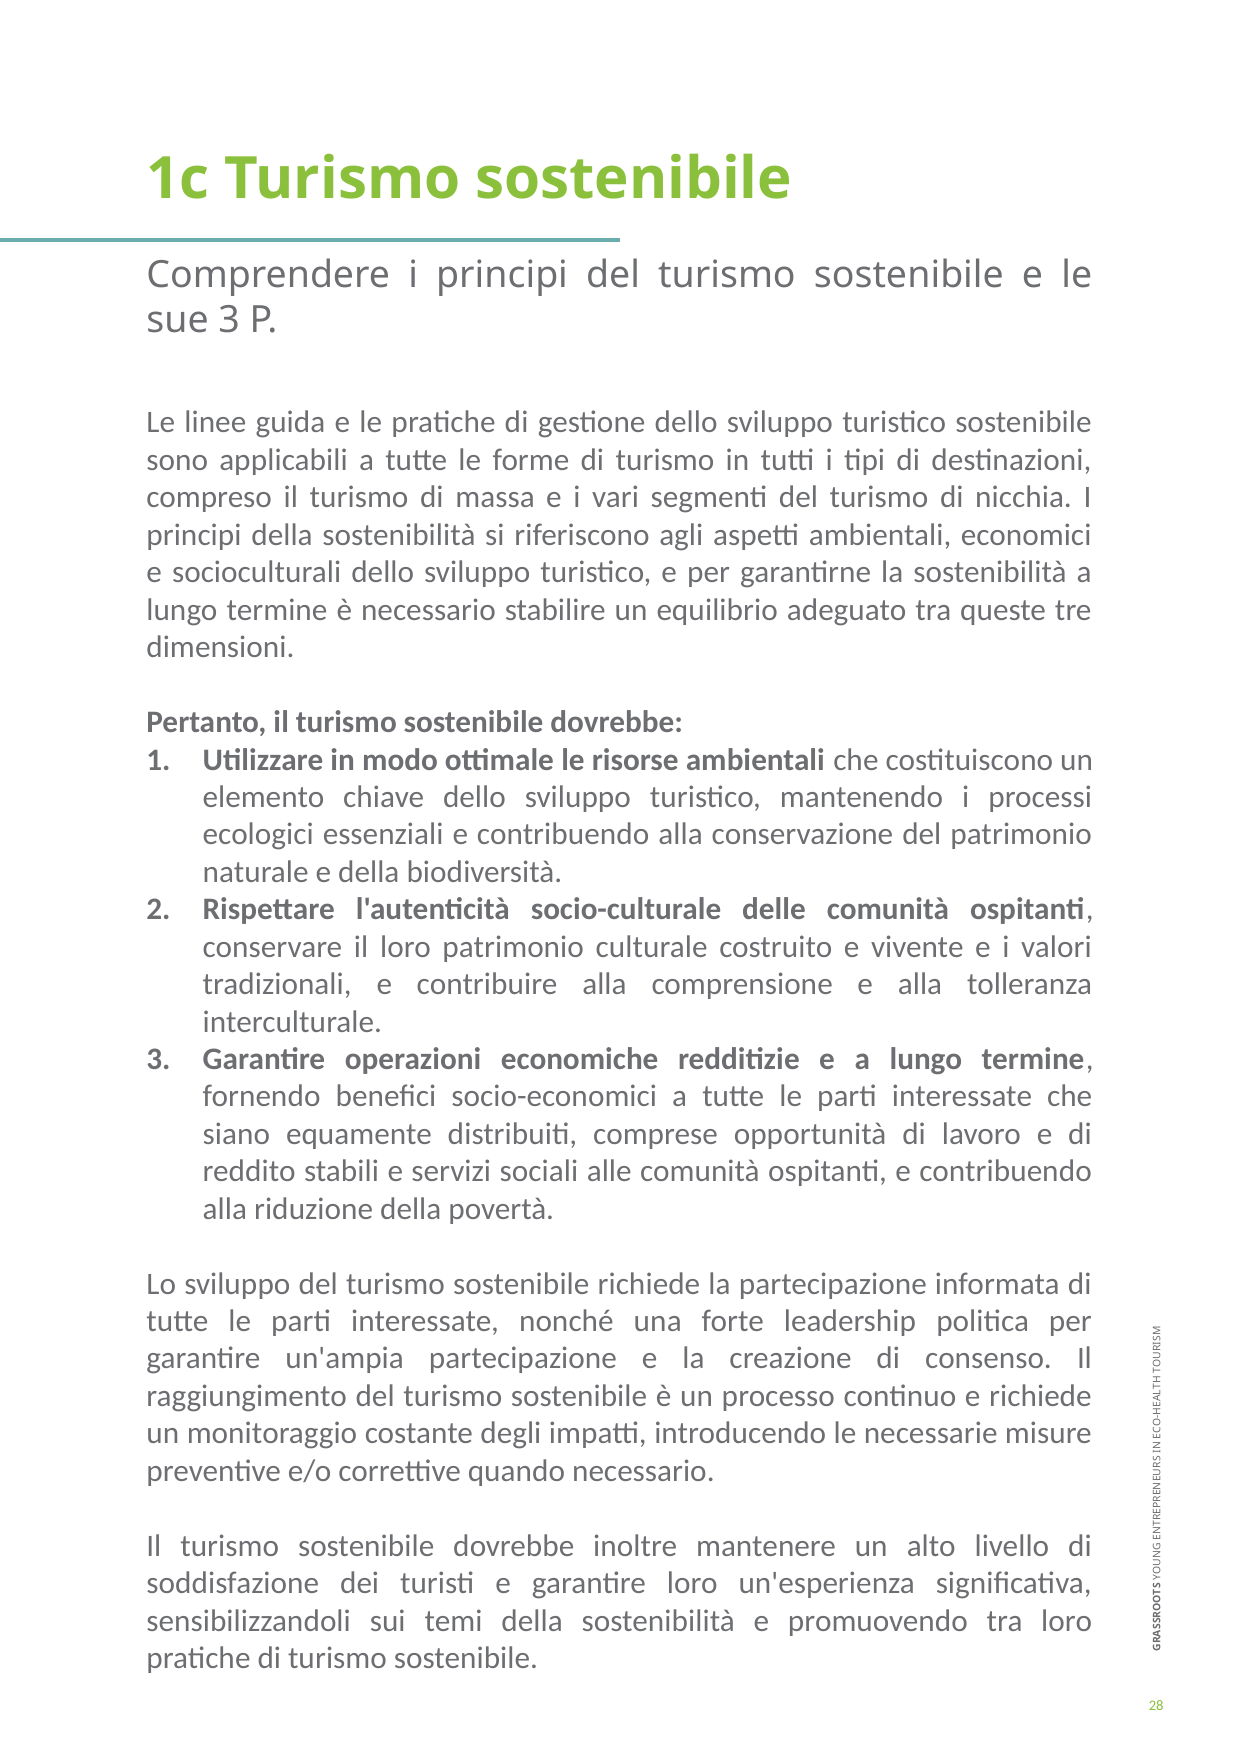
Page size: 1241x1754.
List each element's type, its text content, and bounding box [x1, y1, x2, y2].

slide_number 28 [1125, 1666, 1187, 1743]
text_box [0, 1359, 831, 1754]
list Comprendere i principi del turismo sostenibile e le sue 3 P. [131, 242, 1109, 371]
list 1c Turismo sostenibile [131, 132, 1109, 242]
list Le linee guida e le pratiche di gestione dello sviluppo turistico sostenibile sono applicabili a tutte le forme di turismo in tutti i tipi di destinazioni, compreso il turismo di massa e i vari segmenti del turismo di nicchia. I principi della sostenibilità si riferiscono agli aspetti ambientali, economici e socioculturali dello sviluppo turistico, e per garantirne la sostenibilità a lungo termine è necessario stabilire un equilibrio adeguato tra queste tre dimensioni. Pertanto, il turismo sostenibile dovrebbe: Utilizzare in modo ottimale le risorse ambientali che costituiscono un elemento chiave dello sviluppo turistico, mantenendo i processi ecologici essenziali e contribuendo alla conservazione del patrimonio naturale e della biodiversità. Rispettare l'autenticità socio-culturale delle comunità ospitanti, conservare il loro patrimonio culturale costruito e vivente e i valori tradizionali, e contribuire alla comprensione e alla tolleranza interculturale. Garantire operazioni economiche redditizie e a lungo termine, fornendo benefici socio-economici a tutte le parti interessate che siano equamente distribuiti, comprese opportunità di lavoro e di reddito stabili e servizi sociali alle comunità ospitanti, e contribuendo alla riduzione della povertà. Lo sviluppo del turismo sostenibile richiede la partecipazione informata di tutte le parti interessate, nonché una forte leadership politica per garantire un'ampia partecipazione e la creazione di consenso. Il raggiungimento del turismo sostenibile è un processo continuo e richiede un monitoraggio costante degli impatti, introducendo le necessarie misure preventive e/o correttive quando necessario. Il turismo sostenibile dovrebbe inoltre mantenere un alto livello di soddisfazione dei turisti e garantire loro un'esperienza significativa, sensibilizzandoli sui temi della sostenibilità e promuovendo tra loro pratiche di turismo sostenibile. [131, 394, 1109, 1609]
